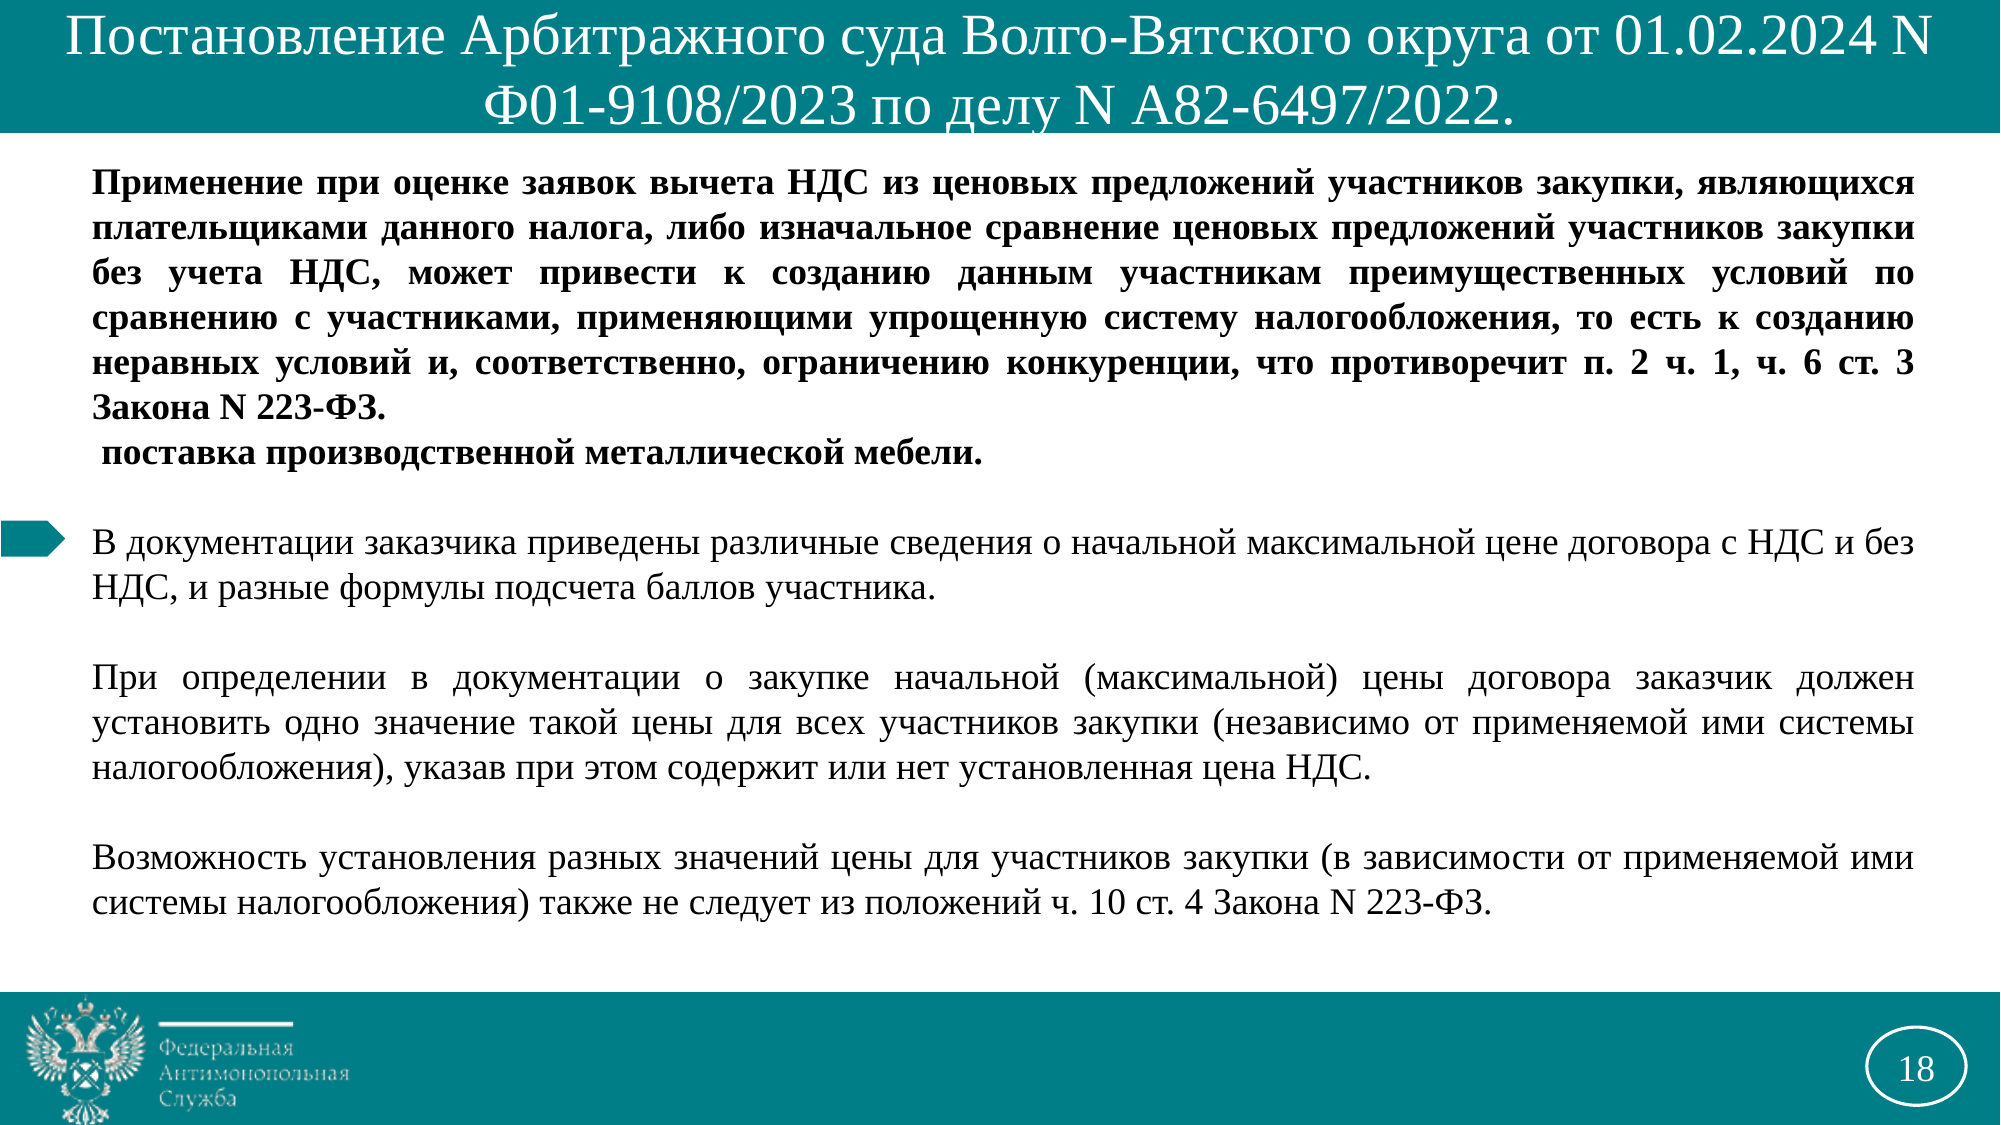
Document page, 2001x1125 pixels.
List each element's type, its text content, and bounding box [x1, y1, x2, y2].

text_box Постановление Арбитражного суда Волго-Вятского округа от 01.02.2024 N Ф01-9108/2023 по делу N А82-6497/2022. [0, 0, 2000, 134]
picture [25, 994, 350, 1125]
text_box 18 [1865, 1026, 1968, 1107]
text_box [10, 132, 1967, 328]
text_box [0, 518, 69, 559]
text_box [0, 991, 2000, 1125]
text_box Применение при оценке заявок вычета НДС из ценовых предложений участников закупки, являющихся плательщиками данного налога, либо изначальное сравнение ценовых предложений участников закупки без учета НДС, может привести к созданию данным участникам преимущественных условий по сравнению с участниками, применяющими упрощенную систему налогообложения, то есть к созданию неравных условий и, соответственно, ограничению конкуренции, что противоречит п. 2 ч. 1, ч. 6 ст. 3 Закона N 223-ФЗ. поставка производственной металлической мебели. В документации заказчика приведены различные сведения о начальной максимальной цене договора с НДС и без НДС, и разные формулы подсчета баллов участника. При определении в документации о закупке начальной (максимальной) цены договора заказчик должен установить одно значение такой цены для всех участников закупки (независимо от применяемой ими системы налогообложения), указав при этом содержит или нет установленная цена НДС. Возможность установления разных значений цены для участников закупки (в зависимости от применяемой ими системы налогообложения) также не следует из положений ч. 10 ст. 4 Закона N 223-ФЗ. [77, 149, 1932, 965]
